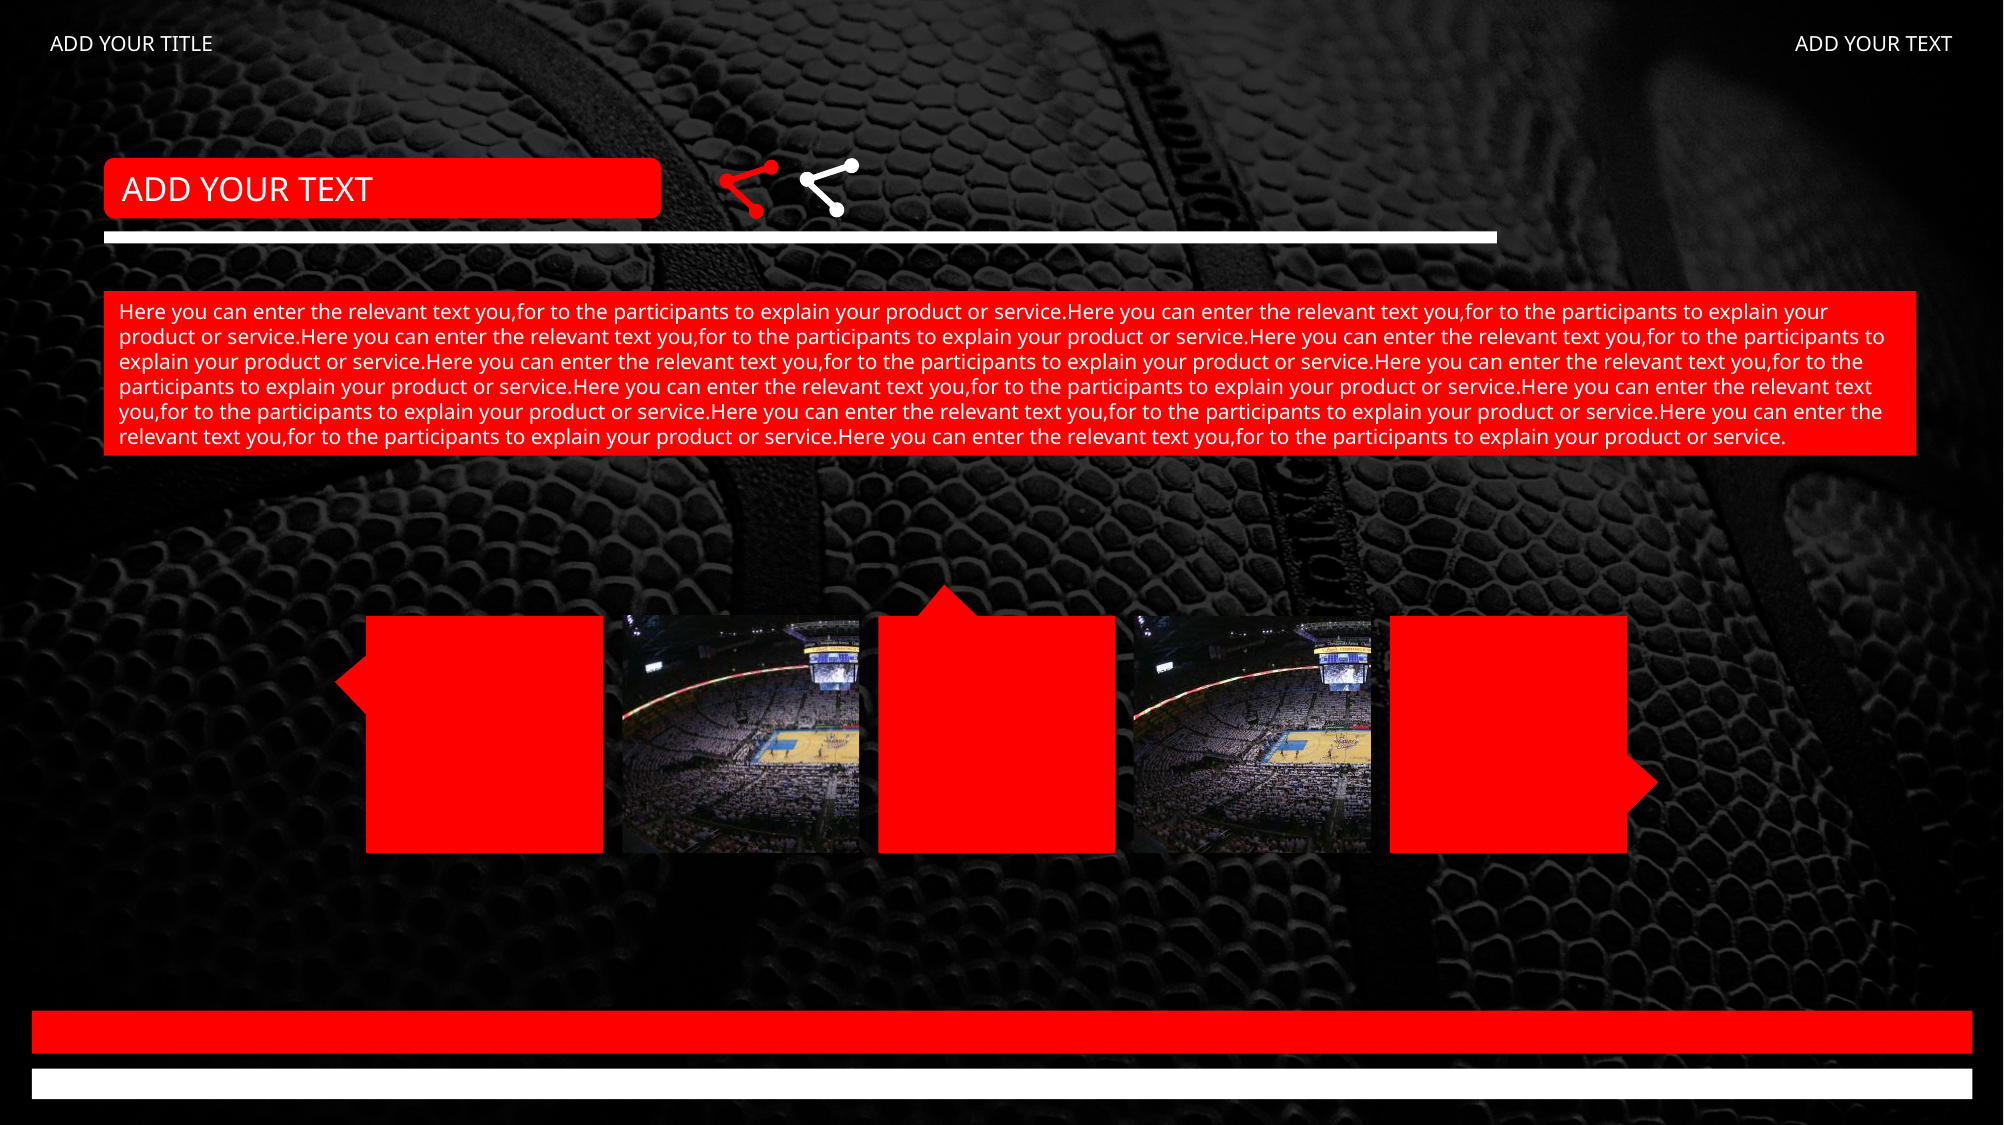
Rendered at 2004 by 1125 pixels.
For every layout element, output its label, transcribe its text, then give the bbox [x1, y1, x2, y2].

text_box [104, 231, 1497, 244]
text_box [1389, 615, 1659, 853]
text_box [719, 159, 779, 219]
text_box [31, 1010, 1973, 1054]
text_box [878, 584, 1116, 853]
text_box ADD YOUR TITLE [35, 23, 228, 64]
text_box Here you can enter the relevant text you,for to the participants to explain your product or service.Here you can enter the relevant text you,for to the participants to explain your product or service.Here you can enter the relevant text you,for to the participants to explain your product or service.Here you can enter the relevant text you,for to the participants to explain your product or service.Here you can enter the relevant text you,for to the participants to explain your product or service.Here you can enter the relevant text you,for to the participants to explain your product or service.Here you can enter the relevant text you,for to the participants to explain your product or service.Here you can enter the relevant text you,for to the participants to explain your product or service.Here you can enter the relevant text you,for to the participants to explain your product or service.Here you can enter the relevant text you,for to the participants to explain your product or service.Here you can enter the relevant text you,for to the participants to explain your product or service. [104, 291, 1917, 456]
text_box [334, 615, 603, 853]
text_box [31, 1068, 1973, 1100]
text_box [799, 158, 860, 218]
picture [0, 0, 2004, 1125]
text_box [1133, 615, 1371, 885]
text_box ADD YOUR TEXT [104, 157, 661, 219]
text_box [622, 615, 860, 853]
text_box ADD YOUR TEXT [1780, 23, 1968, 64]
